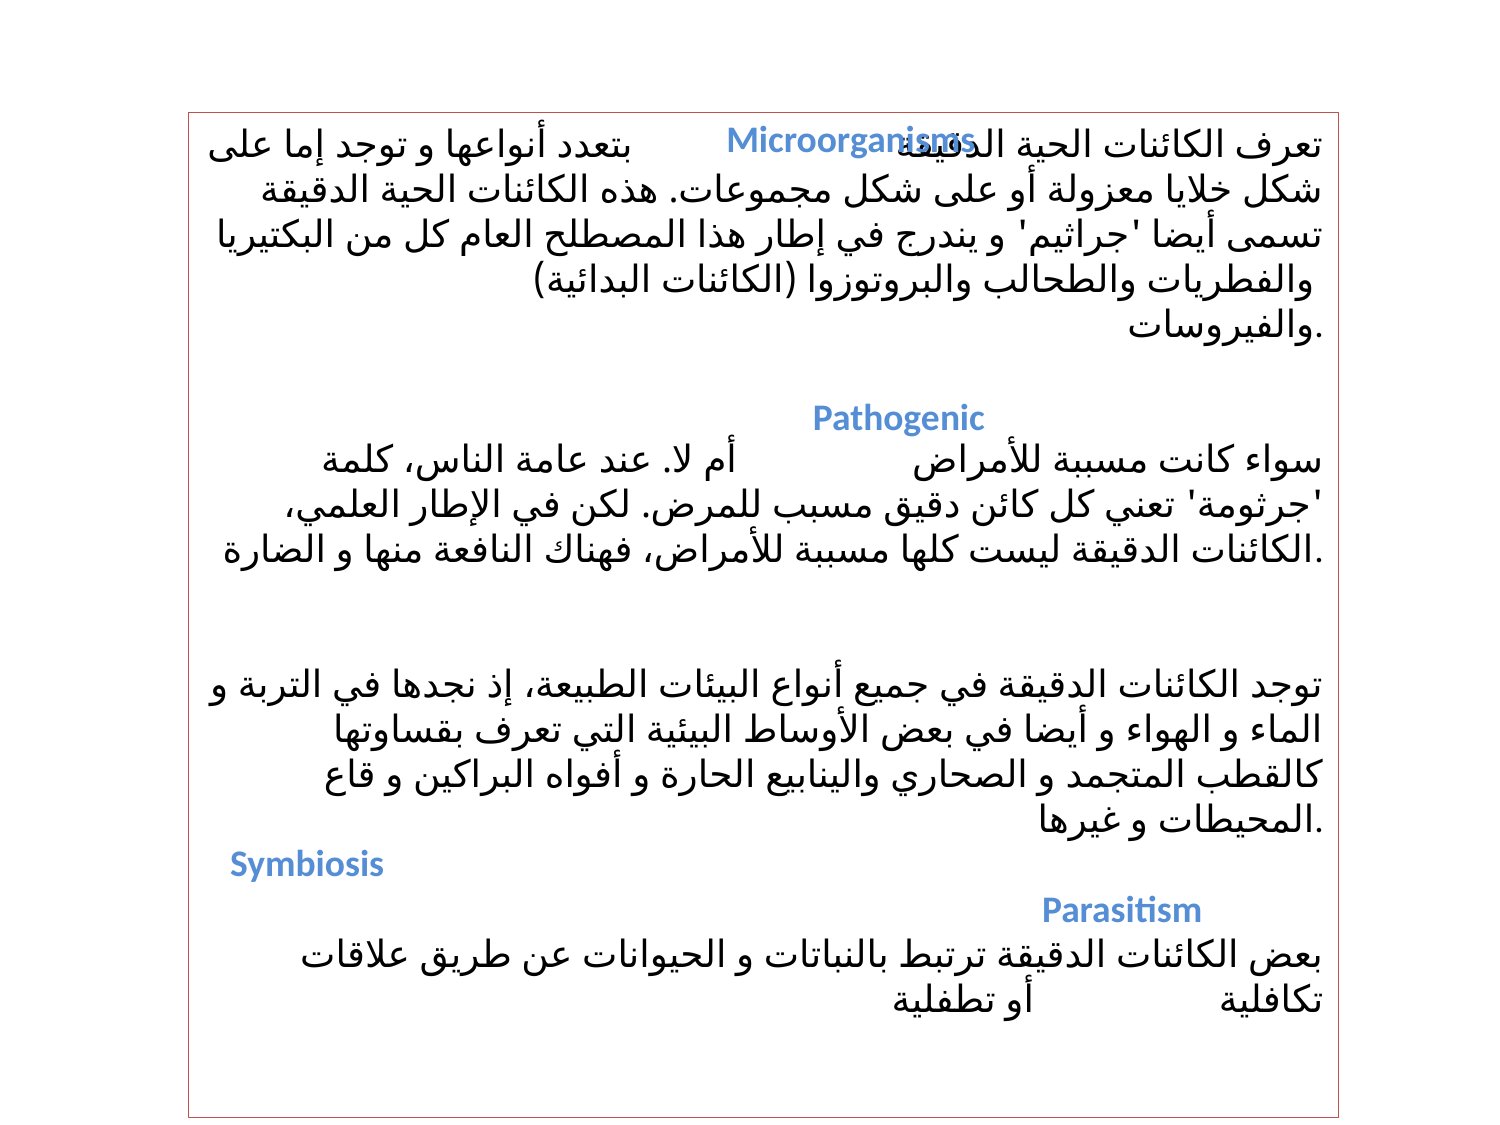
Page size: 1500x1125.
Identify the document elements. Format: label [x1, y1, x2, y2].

text_box [188, 99, 1339, 1037]
